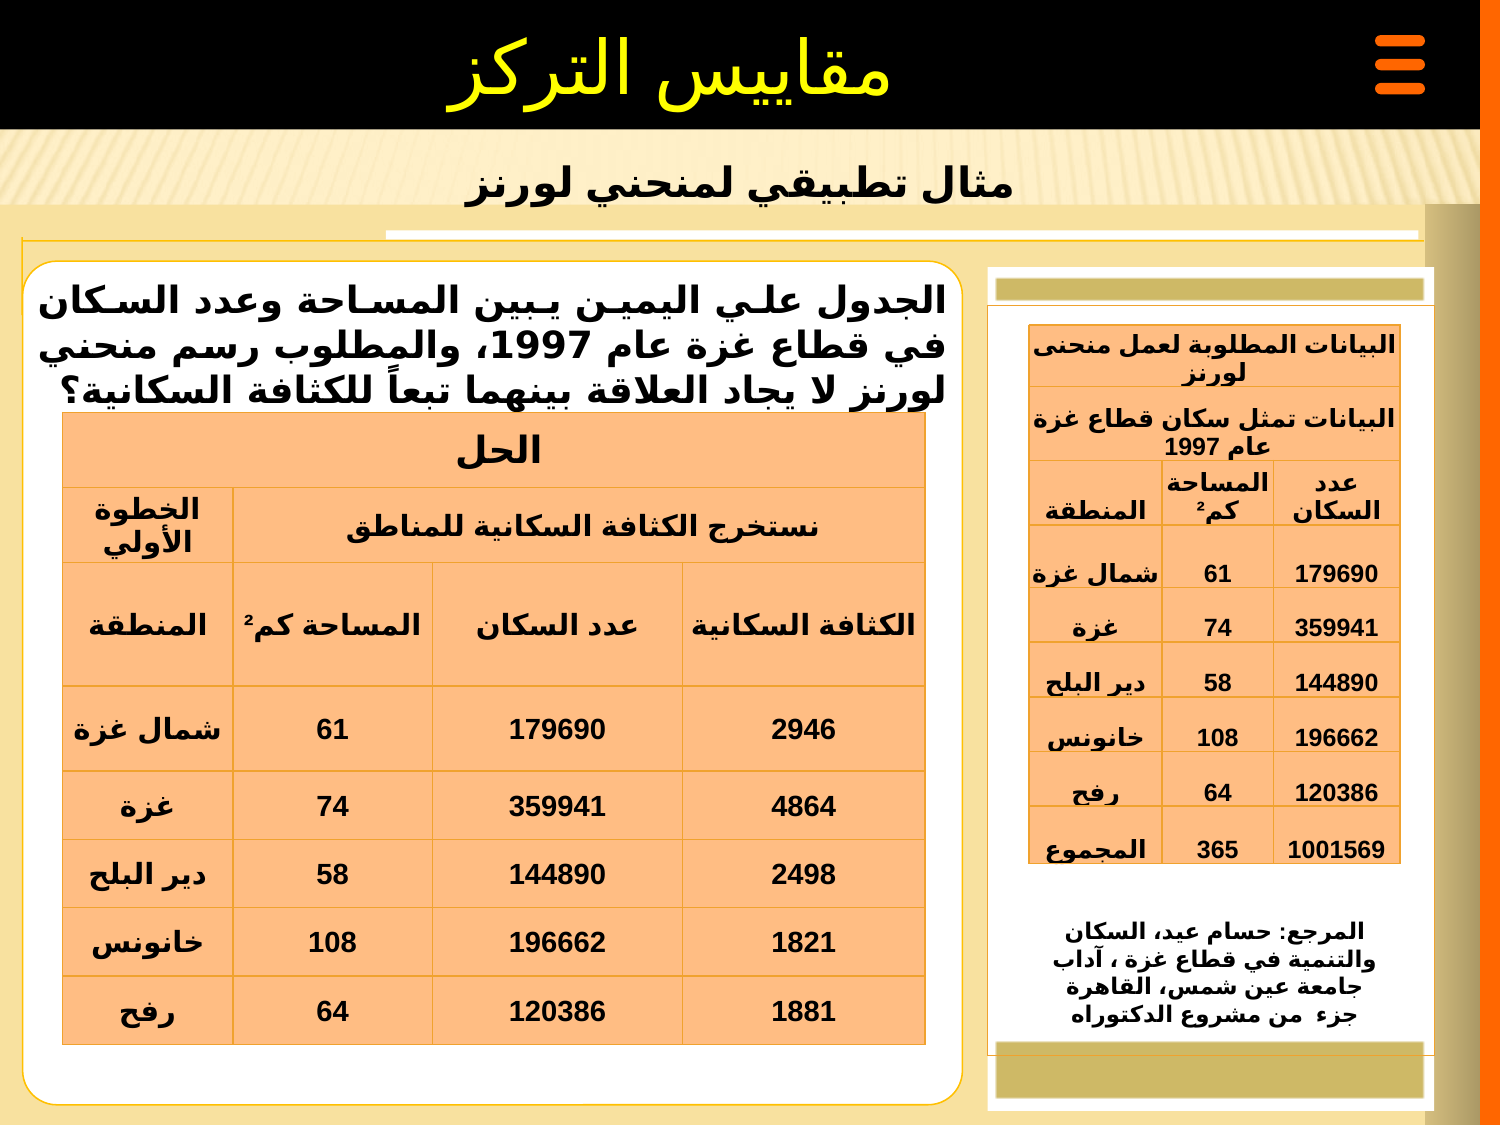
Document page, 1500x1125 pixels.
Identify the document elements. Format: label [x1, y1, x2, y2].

text_box [0, 0, 1500, 1125]
text_box [987, 266, 1435, 1112]
